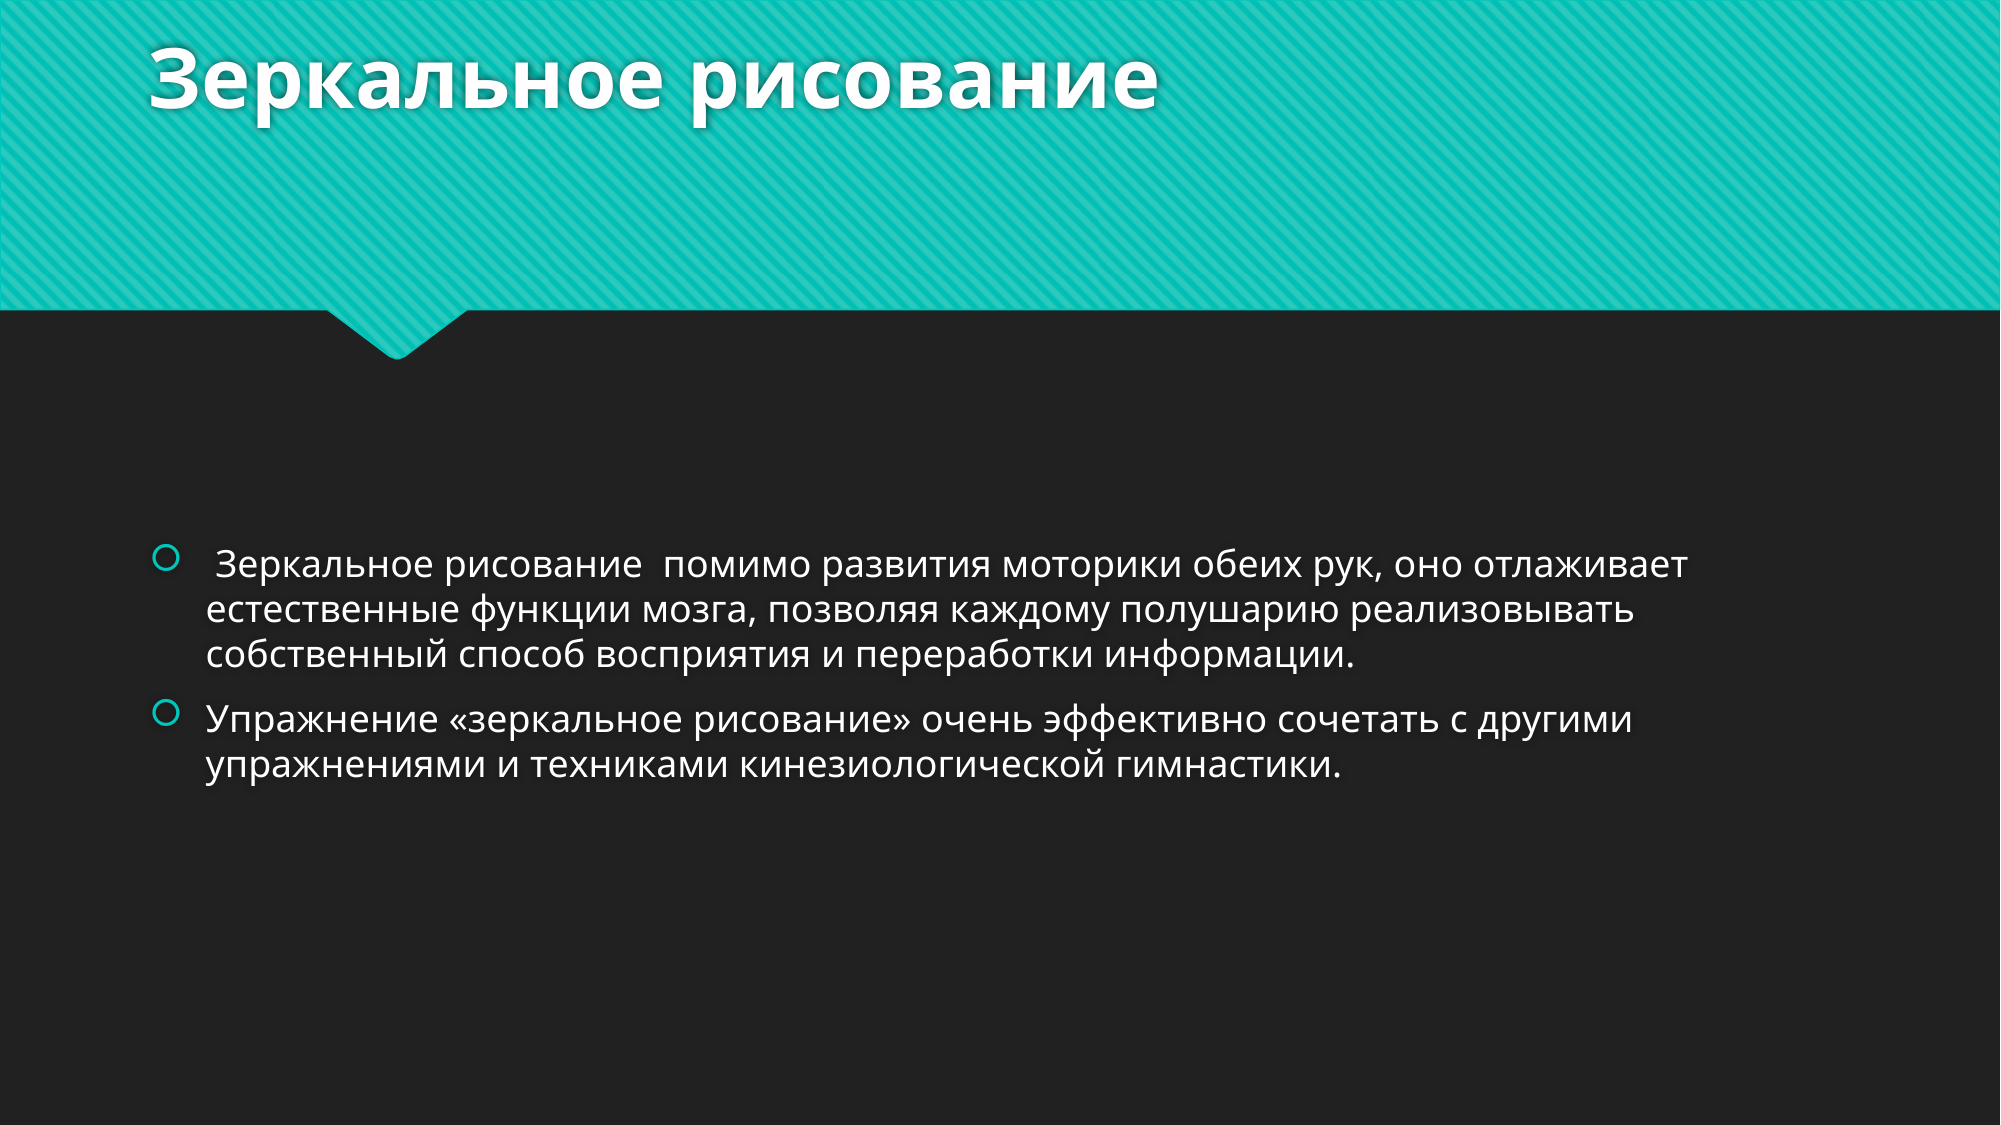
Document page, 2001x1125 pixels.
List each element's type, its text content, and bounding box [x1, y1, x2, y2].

title Зеркальное рисование [132, 73, 1868, 233]
list Зеркальное рисование помимо развития моторики обеих рук, оно отлаживает естественные функции мозга, позволяя каждому полушарию реализовывать собственный способ восприятия и переработки информации. Упражнение «зеркальное рисование» очень эффективно сочетать с другими упражнениями и техниками кинезиологической гимнастики. [134, 364, 1866, 962]
